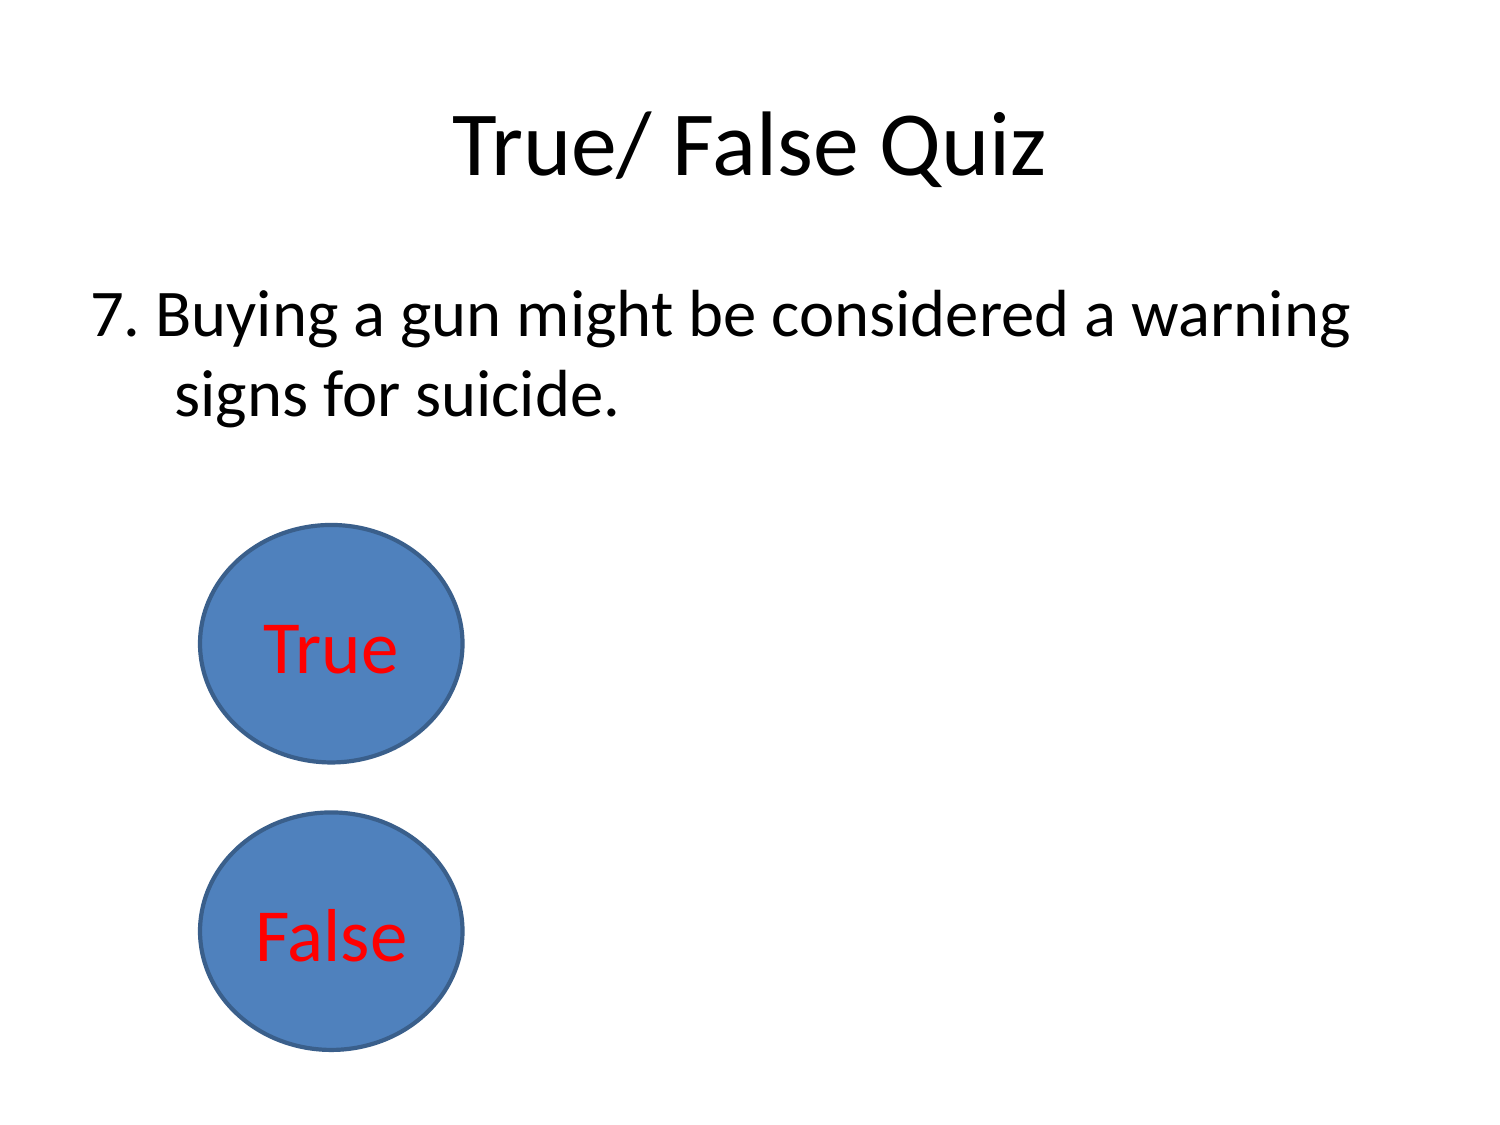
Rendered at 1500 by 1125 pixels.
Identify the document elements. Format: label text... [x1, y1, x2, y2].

list 7. Buying a gun might be considered a warning signs for suicide. [75, 262, 1425, 1005]
text_box True [197, 522, 465, 765]
text_box False [197, 810, 465, 1053]
title True/ False Quiz [75, 45, 1425, 233]
